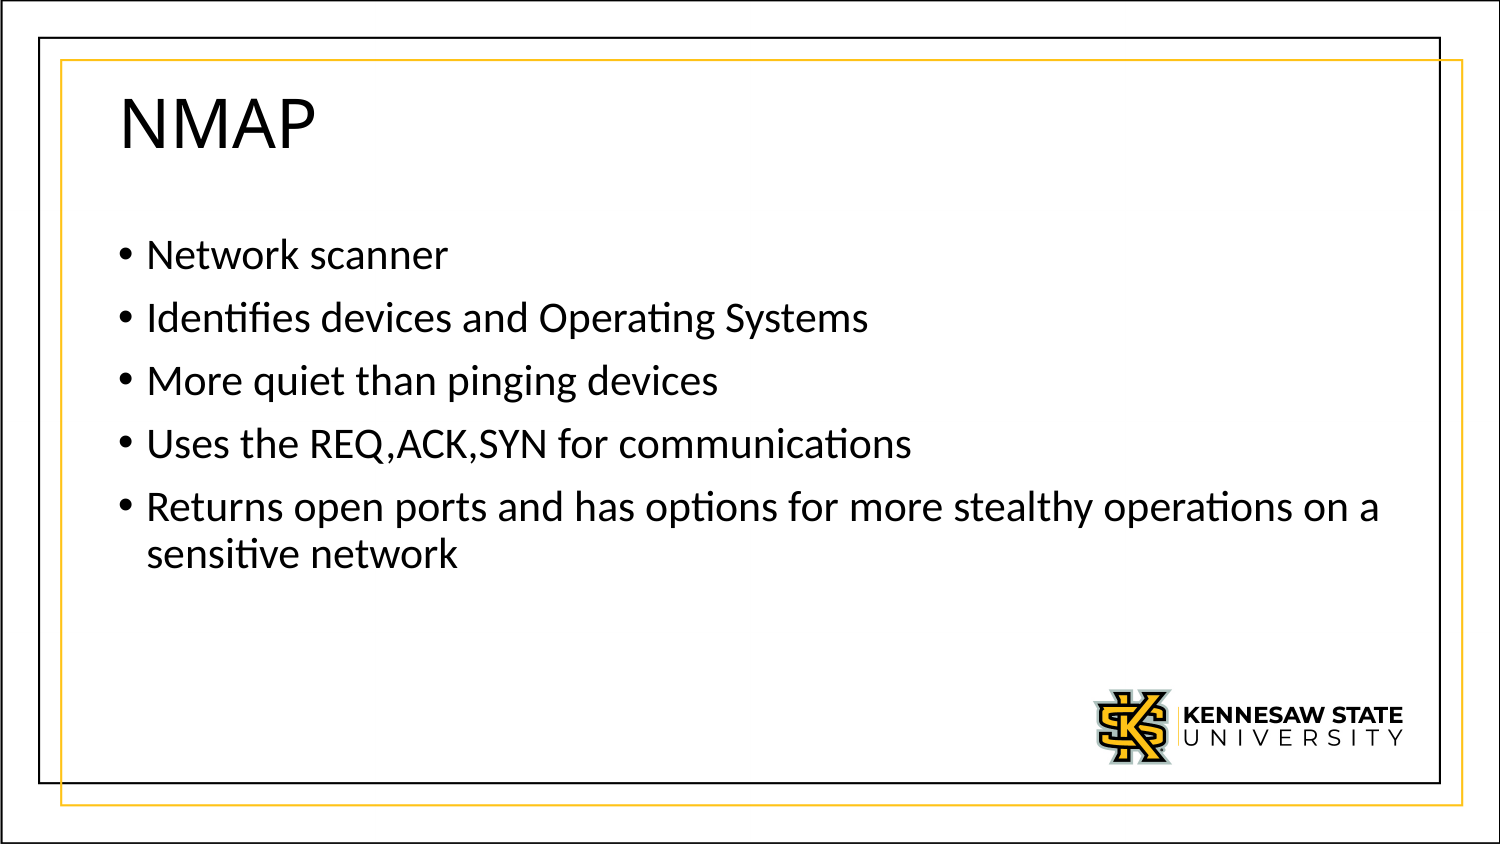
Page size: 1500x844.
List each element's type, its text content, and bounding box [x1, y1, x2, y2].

title NMAP [103, 44, 1397, 208]
picture [0, 0, 1500, 844]
list Network scanner Identifies devices and Operating Systems More quiet than pinging devices Uses the REQ,ACK,SYN for communications Returns open ports and has options for more stealthy operations on a sensitive network [103, 224, 1397, 760]
